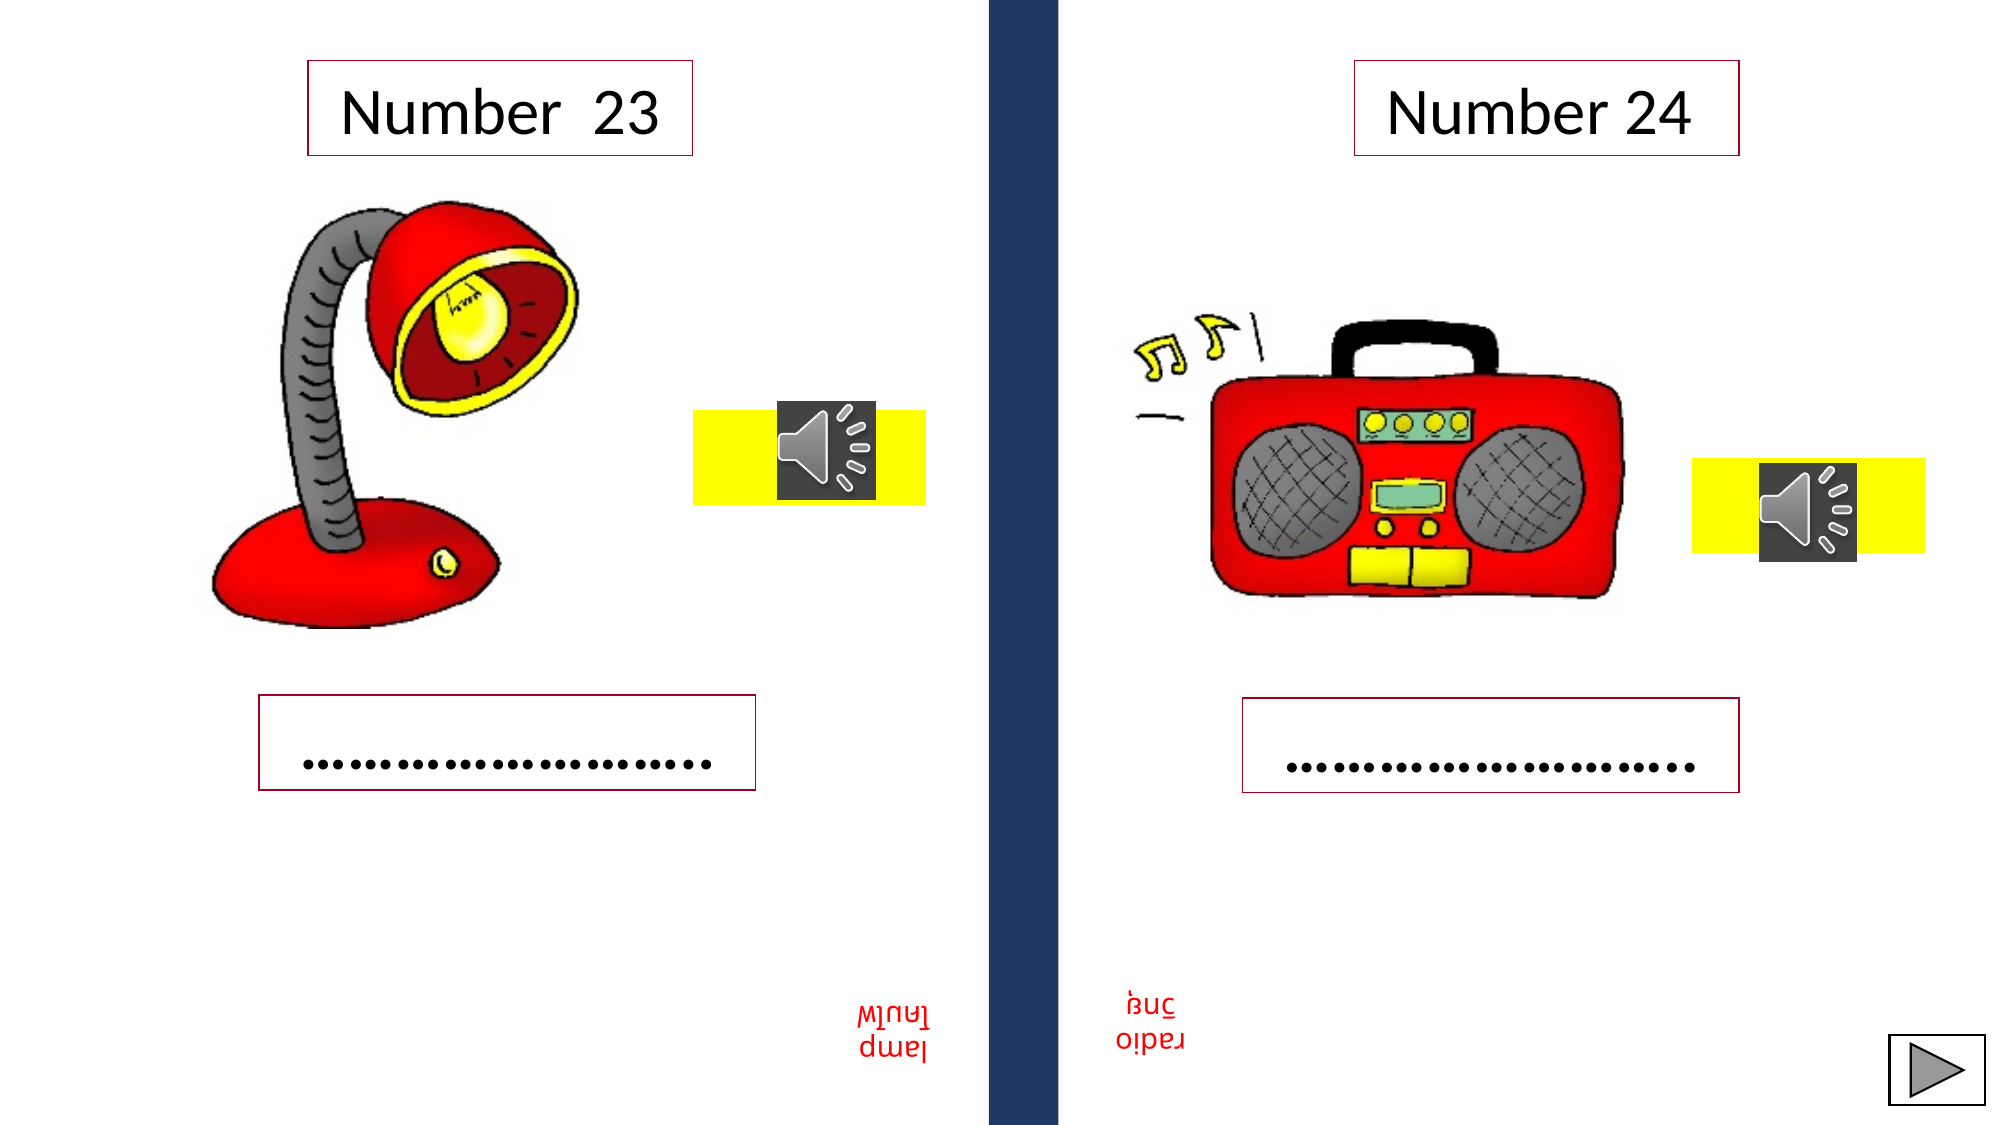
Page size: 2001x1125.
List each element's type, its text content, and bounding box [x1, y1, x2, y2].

picture [776, 400, 877, 501]
table_header [693, 410, 926, 505]
text_box radio วิทยุ [1078, 985, 1223, 1071]
text_box [1888, 1034, 1986, 1106]
picture [1758, 462, 1859, 563]
table_header [1692, 458, 1925, 553]
picture [196, 172, 596, 630]
text_box …………………….. [1242, 697, 1739, 793]
text_box Number 23 [308, 60, 693, 156]
text_box lamp โคมไฟ [819, 992, 968, 1078]
text_box …………………….. [259, 695, 756, 790]
picture [1113, 279, 1654, 619]
text_box Number 24 [1354, 60, 1739, 156]
text_box [988, 0, 1059, 1125]
